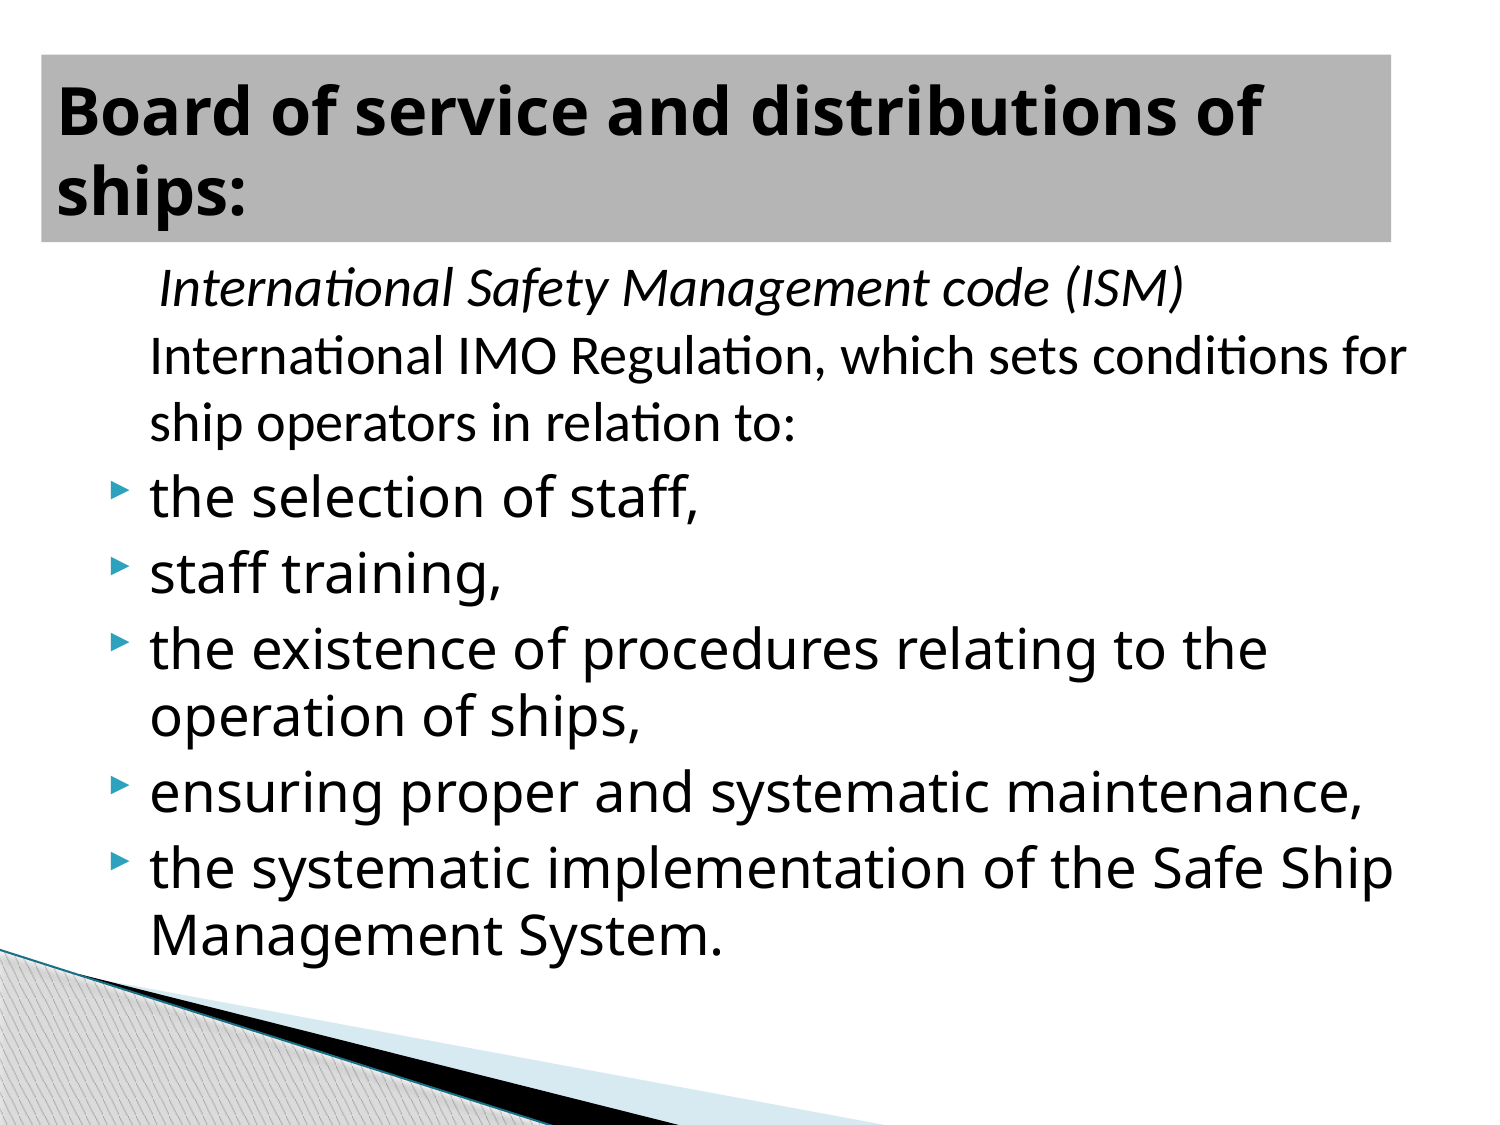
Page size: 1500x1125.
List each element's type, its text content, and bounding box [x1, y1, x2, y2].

list International Safety Management code (ISM) International IMO Regulation, which sets conditions for ship operators in relation to: the selection of staff, staff training, the existence of procedures relating to the operation of ships, ensuring proper and systematic maintenance, the systematic implementation of the Safe Ship Management System. [75, 243, 1425, 986]
title Board of service and distributions of ships: [41, 54, 1392, 243]
